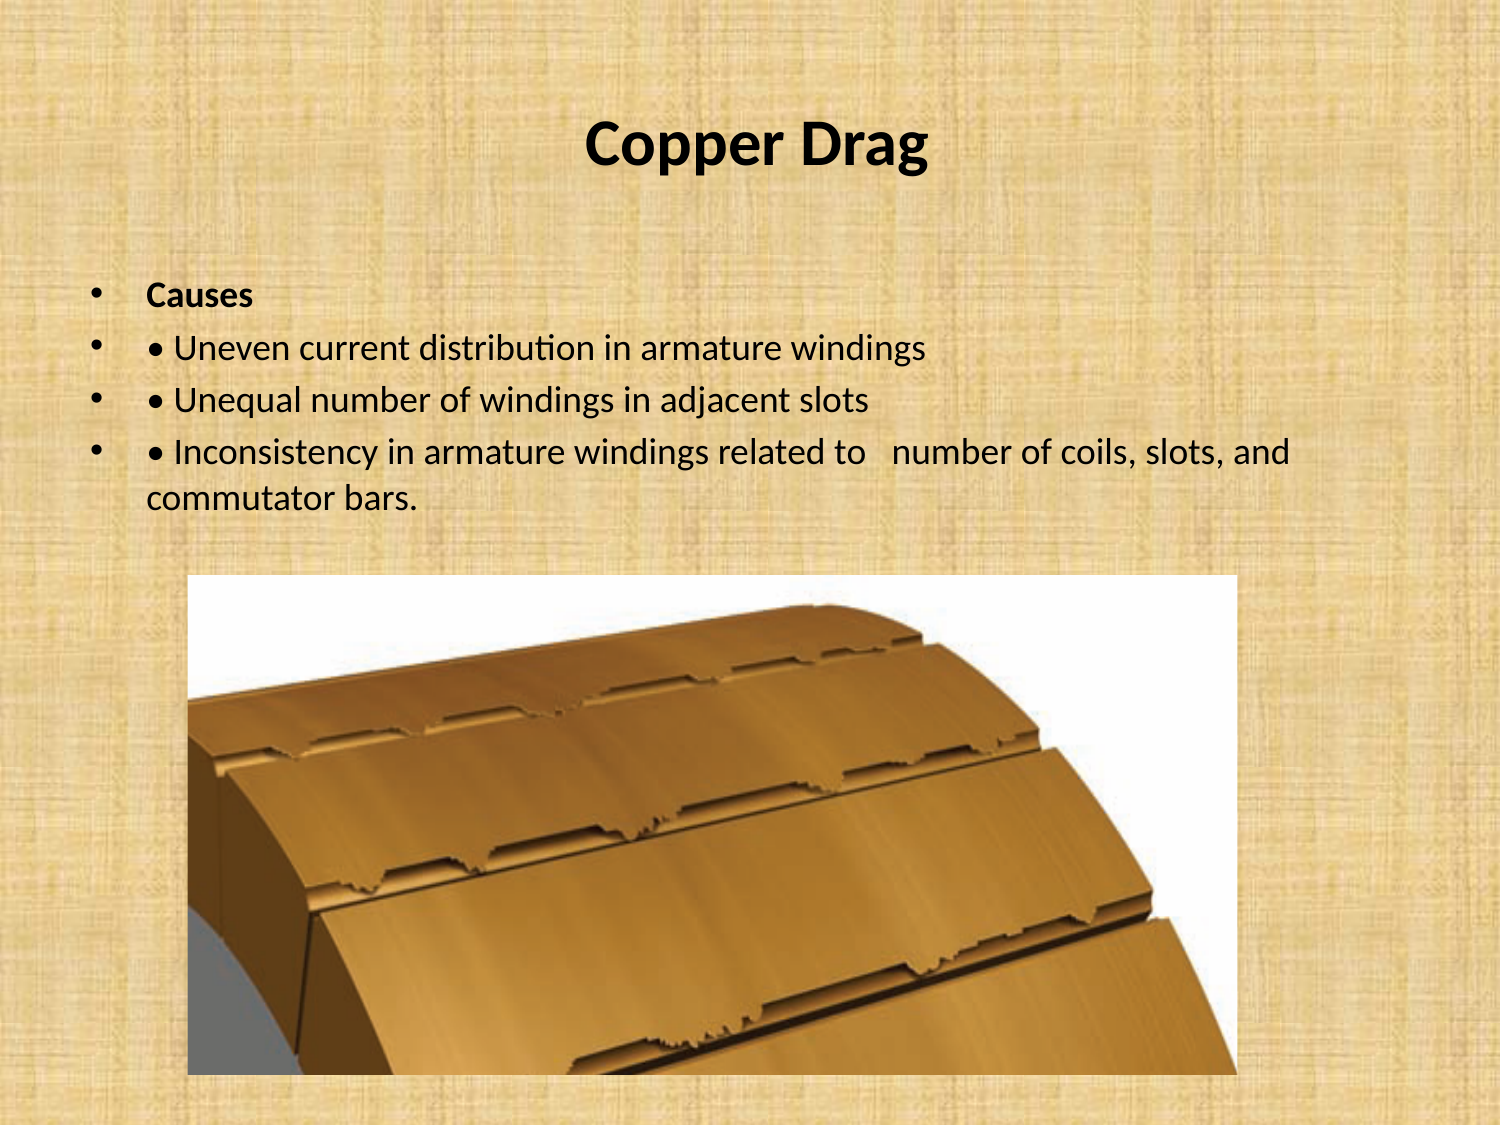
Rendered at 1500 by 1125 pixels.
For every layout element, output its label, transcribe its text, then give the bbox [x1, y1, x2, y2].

list Causes • Uneven current distribution in armature windings • Unequal number of windings in adjacent slots • Inconsistency in armature windings related to number of coils, slots, and commutator bars. [75, 262, 1425, 1005]
title Copper Drag [75, 45, 1425, 233]
picture [0, 0, 1500, 1125]
